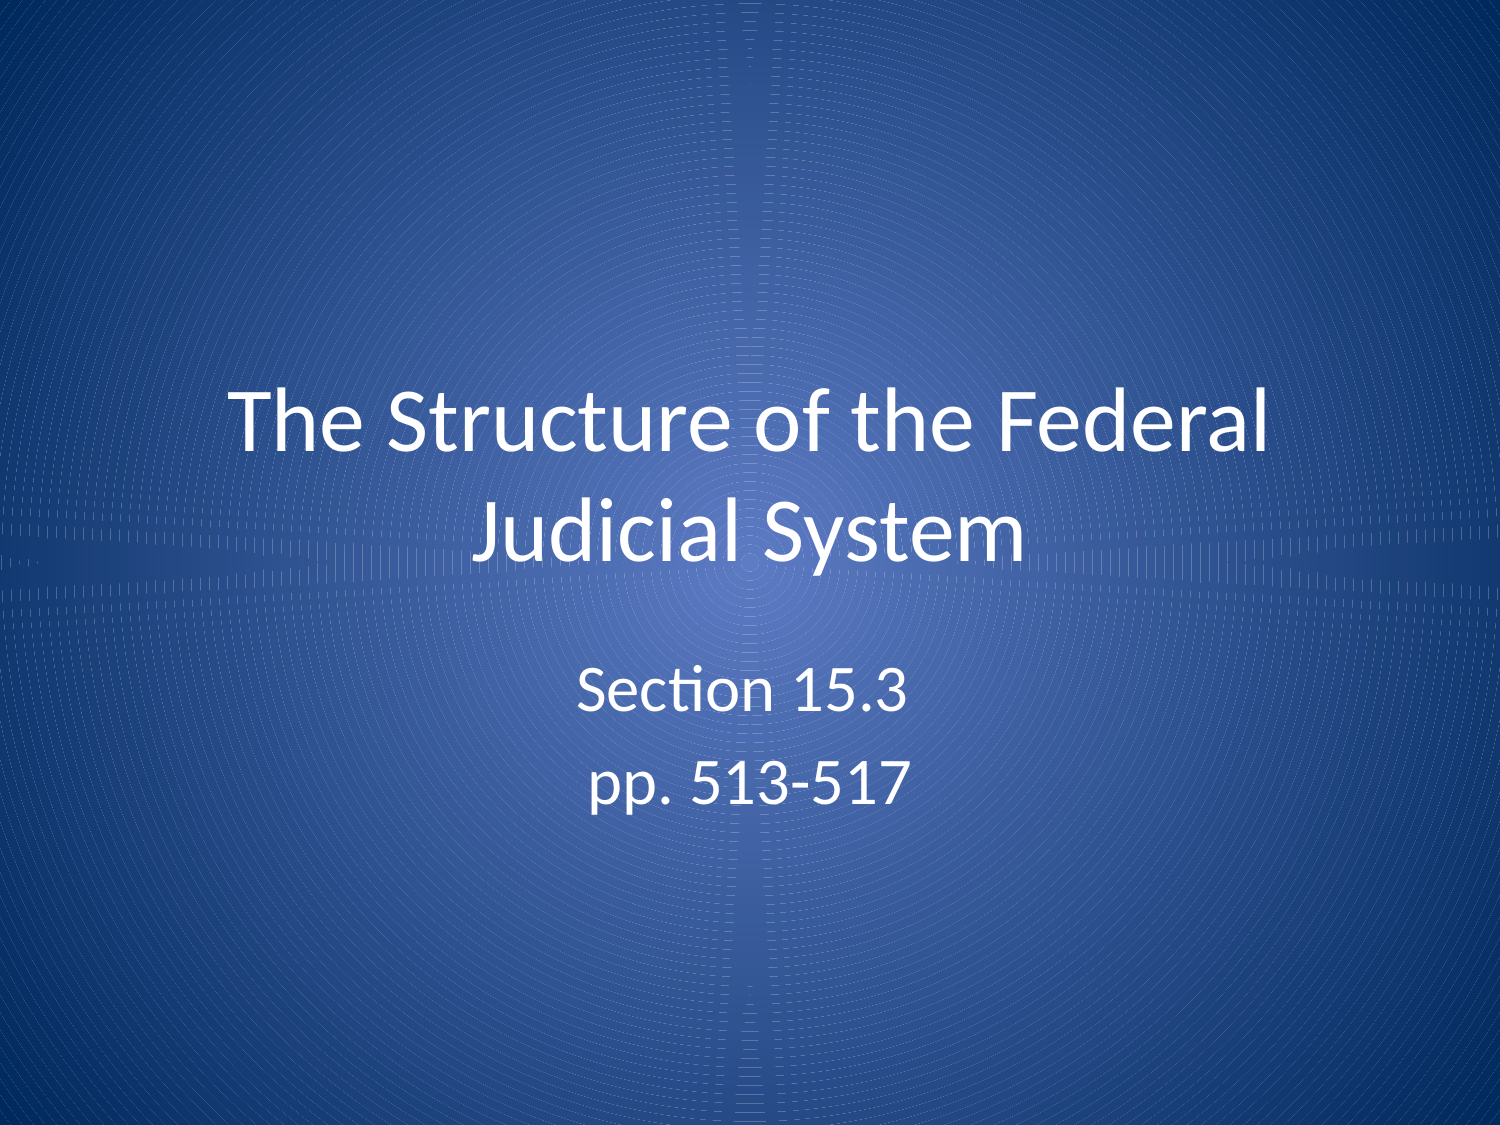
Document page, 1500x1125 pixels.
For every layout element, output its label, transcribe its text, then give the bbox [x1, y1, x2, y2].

subtitle Section 15.3 pp. 513-517 [225, 637, 1275, 925]
title The Structure of the Federal Judicial System [112, 349, 1388, 591]
